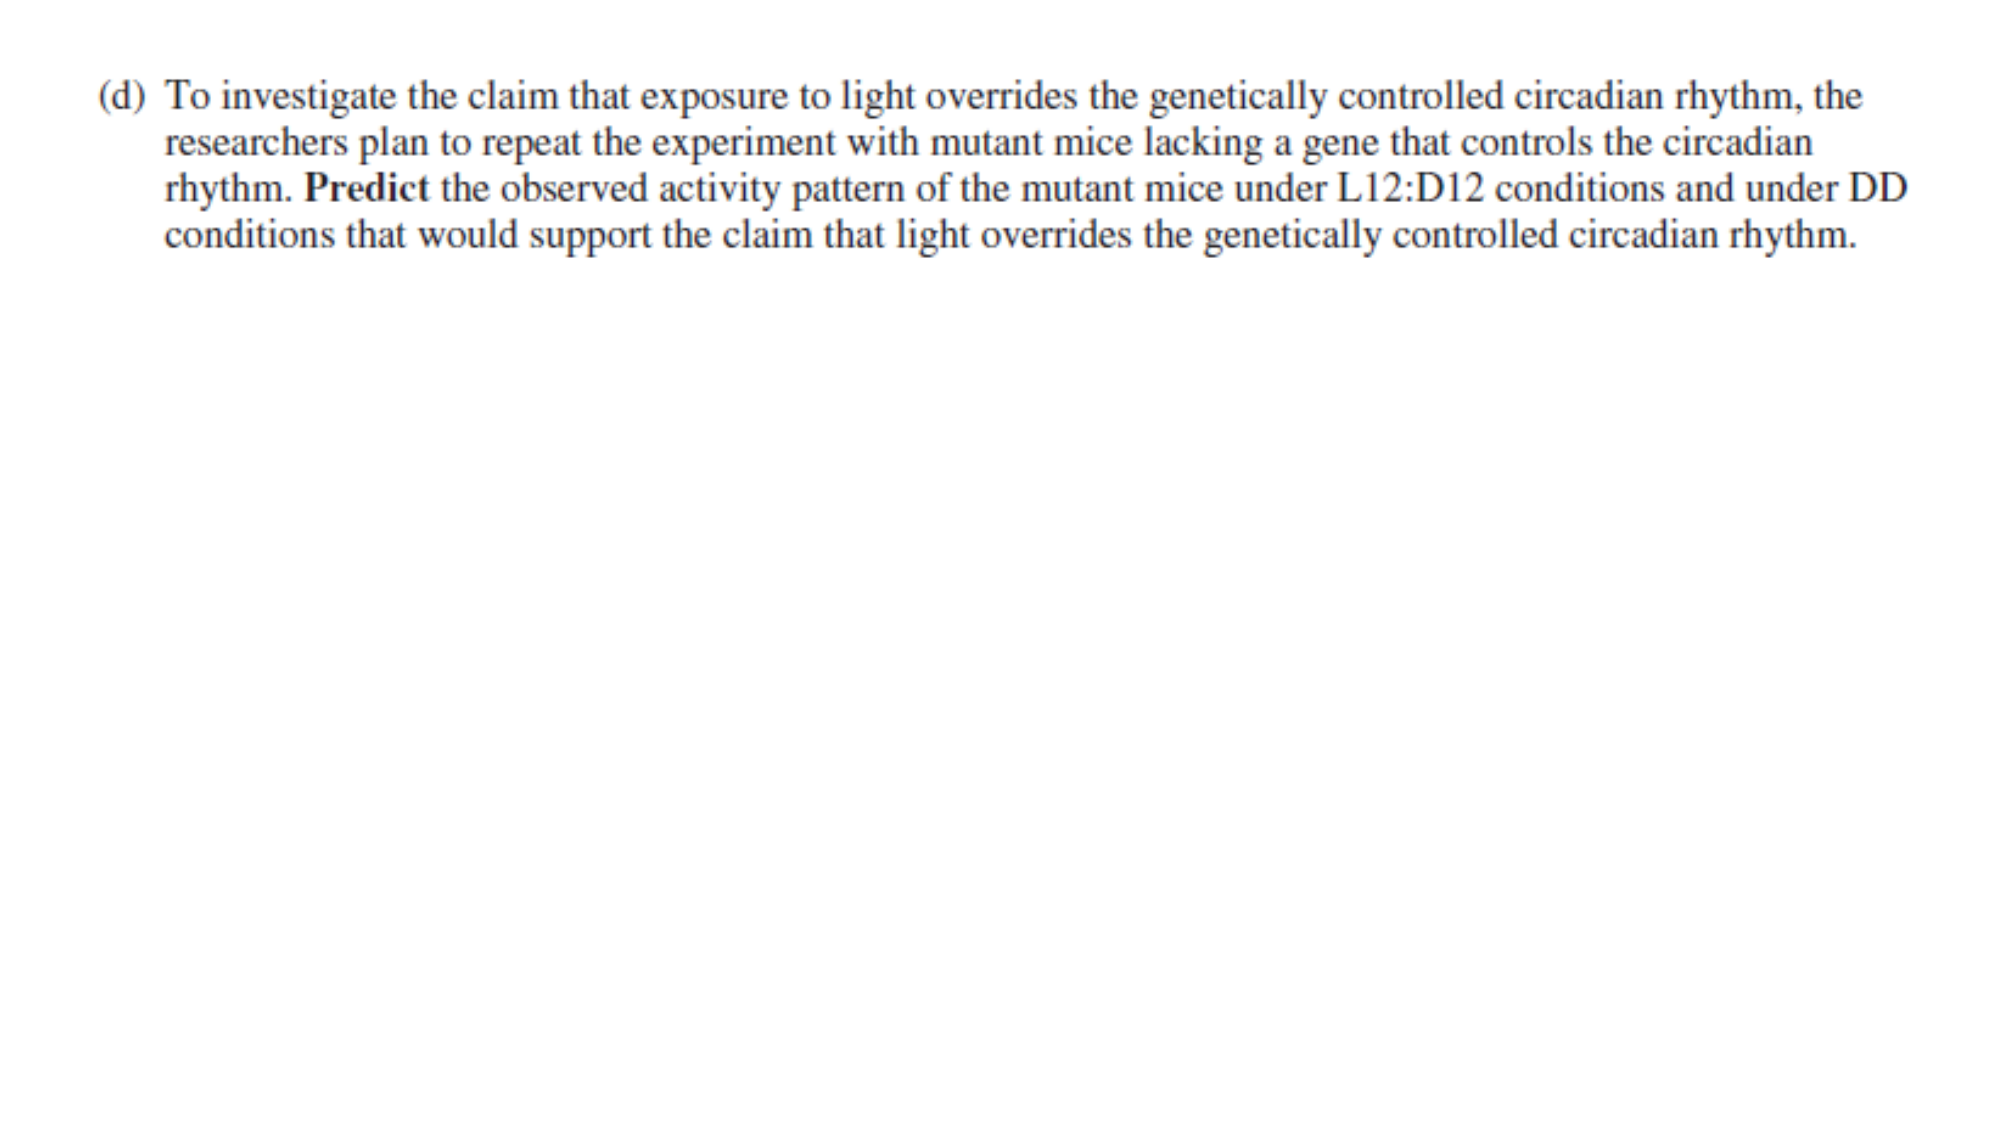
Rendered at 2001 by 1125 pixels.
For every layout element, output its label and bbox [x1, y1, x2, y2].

picture [82, 65, 2000, 268]
